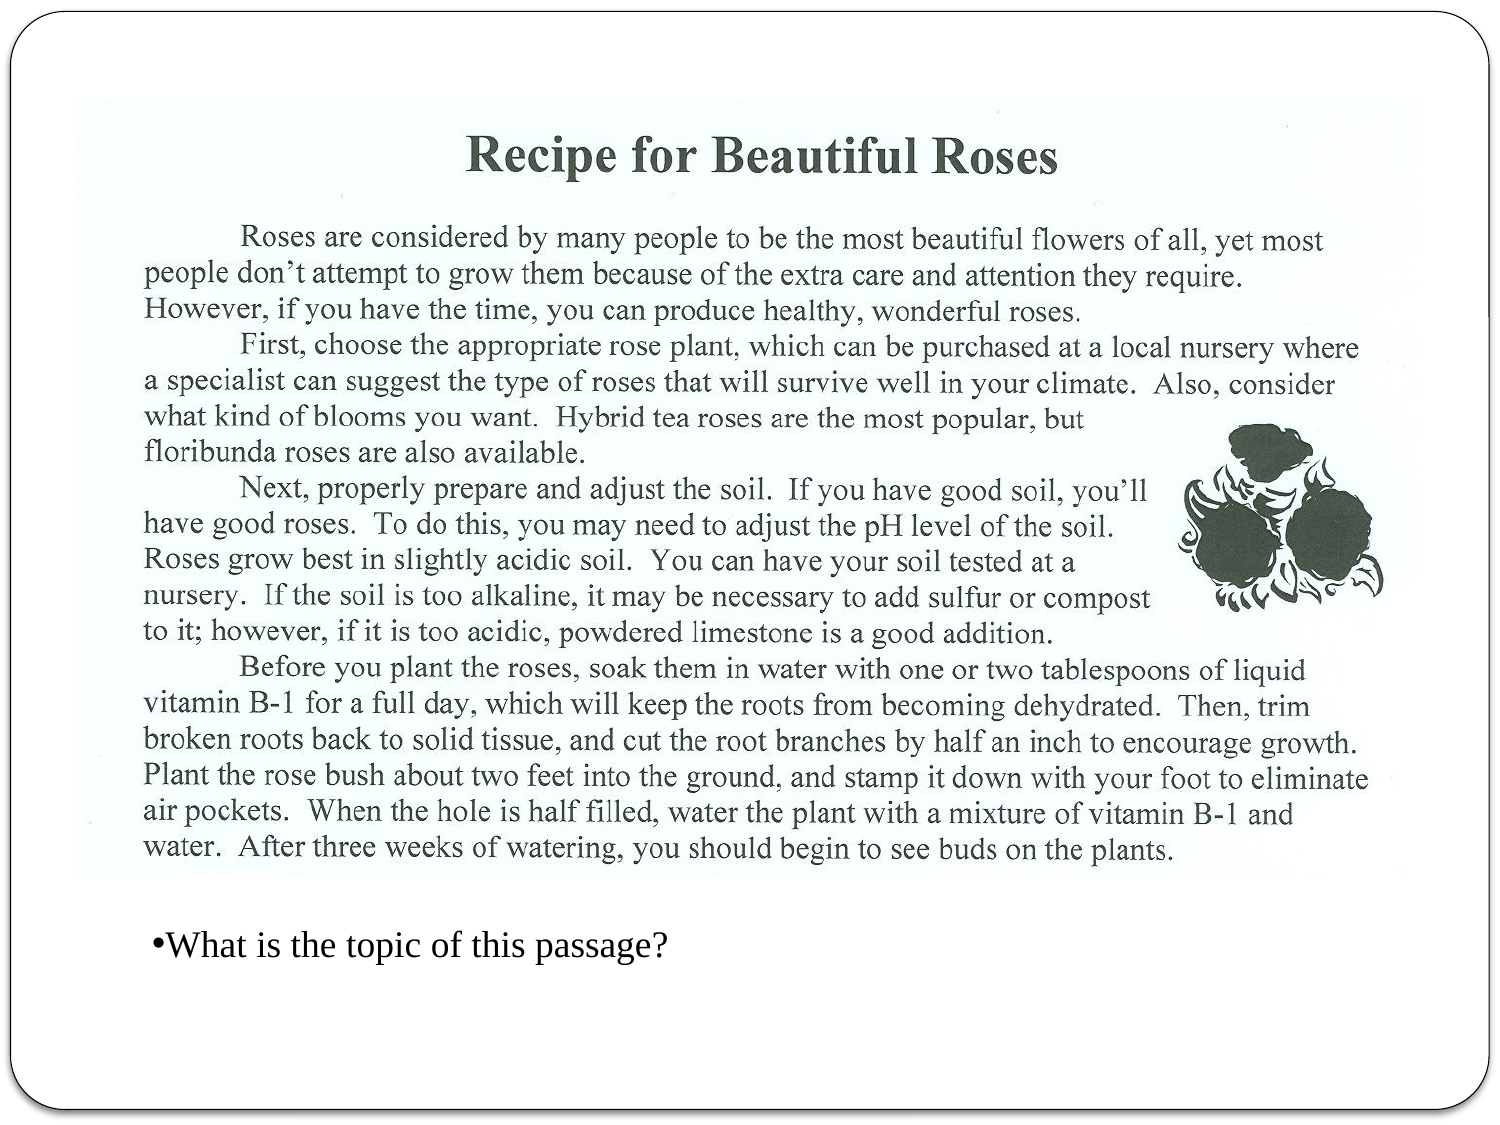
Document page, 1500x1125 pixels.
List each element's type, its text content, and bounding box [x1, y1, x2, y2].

picture [74, 99, 1421, 876]
text_box What is the topic of this passage? [137, 912, 1275, 973]
